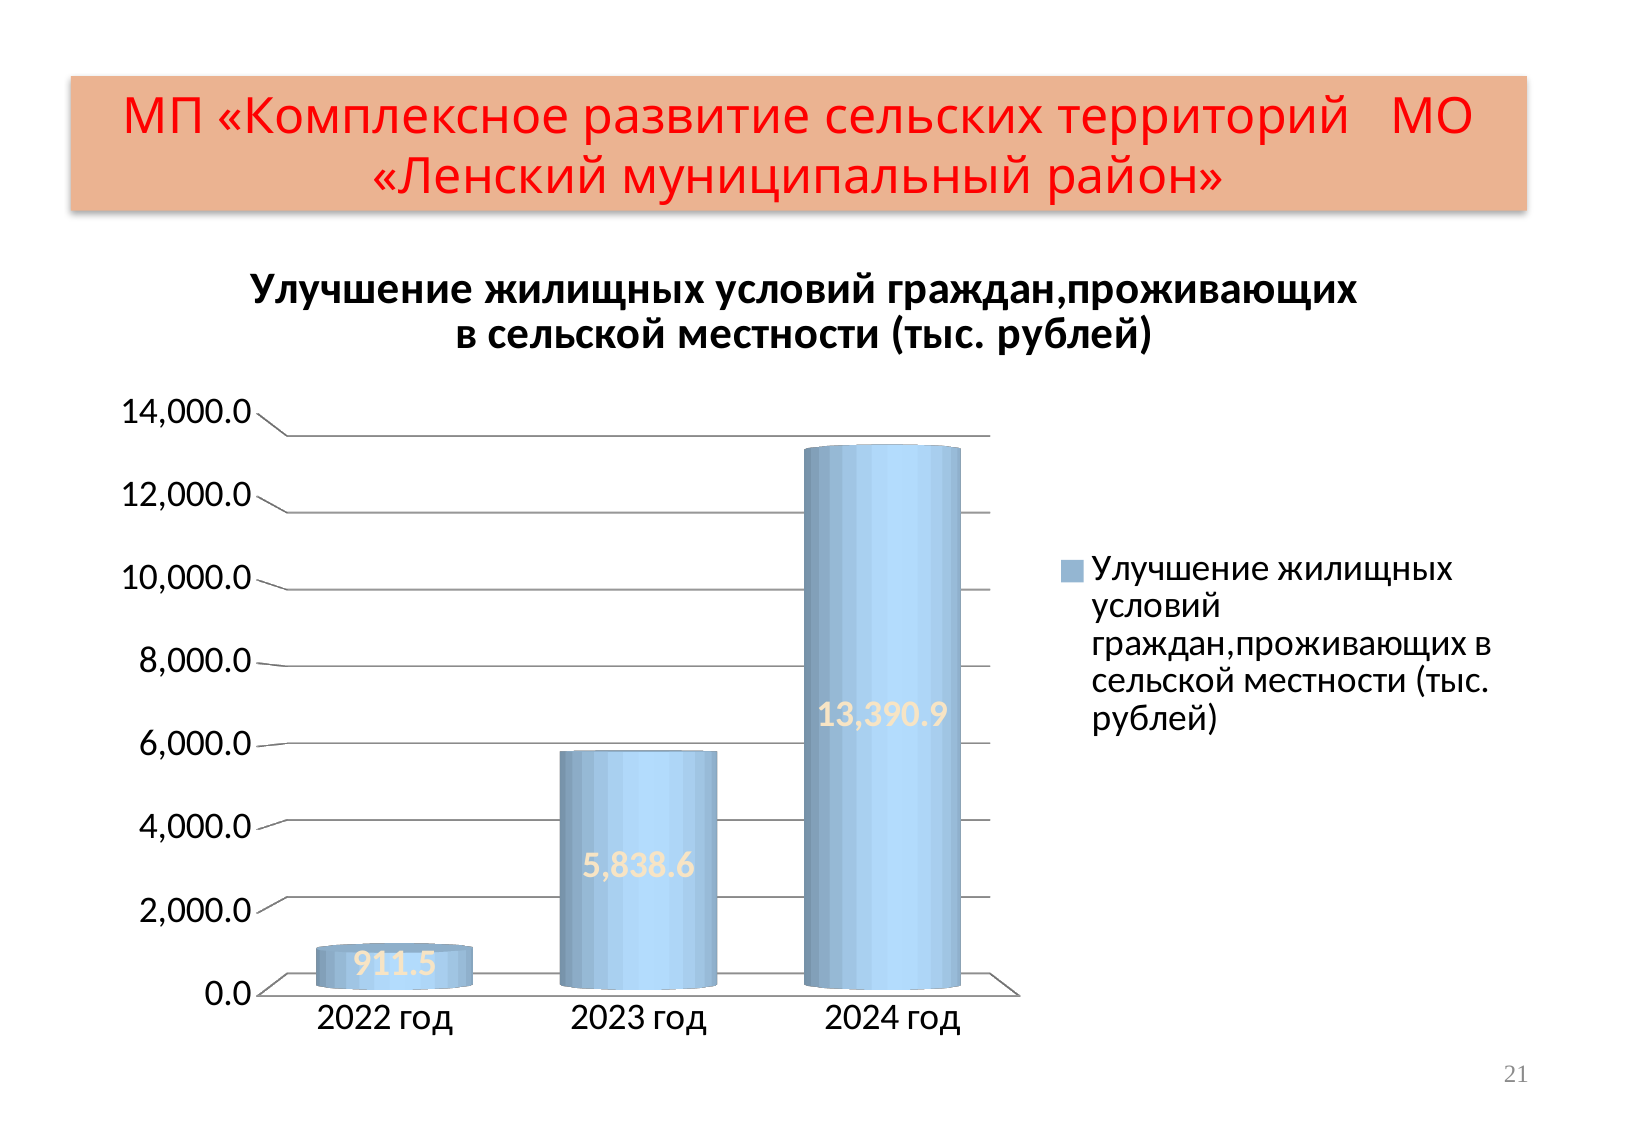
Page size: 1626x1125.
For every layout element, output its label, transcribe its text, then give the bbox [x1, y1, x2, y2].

chart [91, 230, 1517, 1062]
text_box МП «Комплексное развитие сельских территорий МО «Ленский муниципальный район» [70, 76, 1527, 211]
slide_number 21 [1164, 1042, 1544, 1103]
